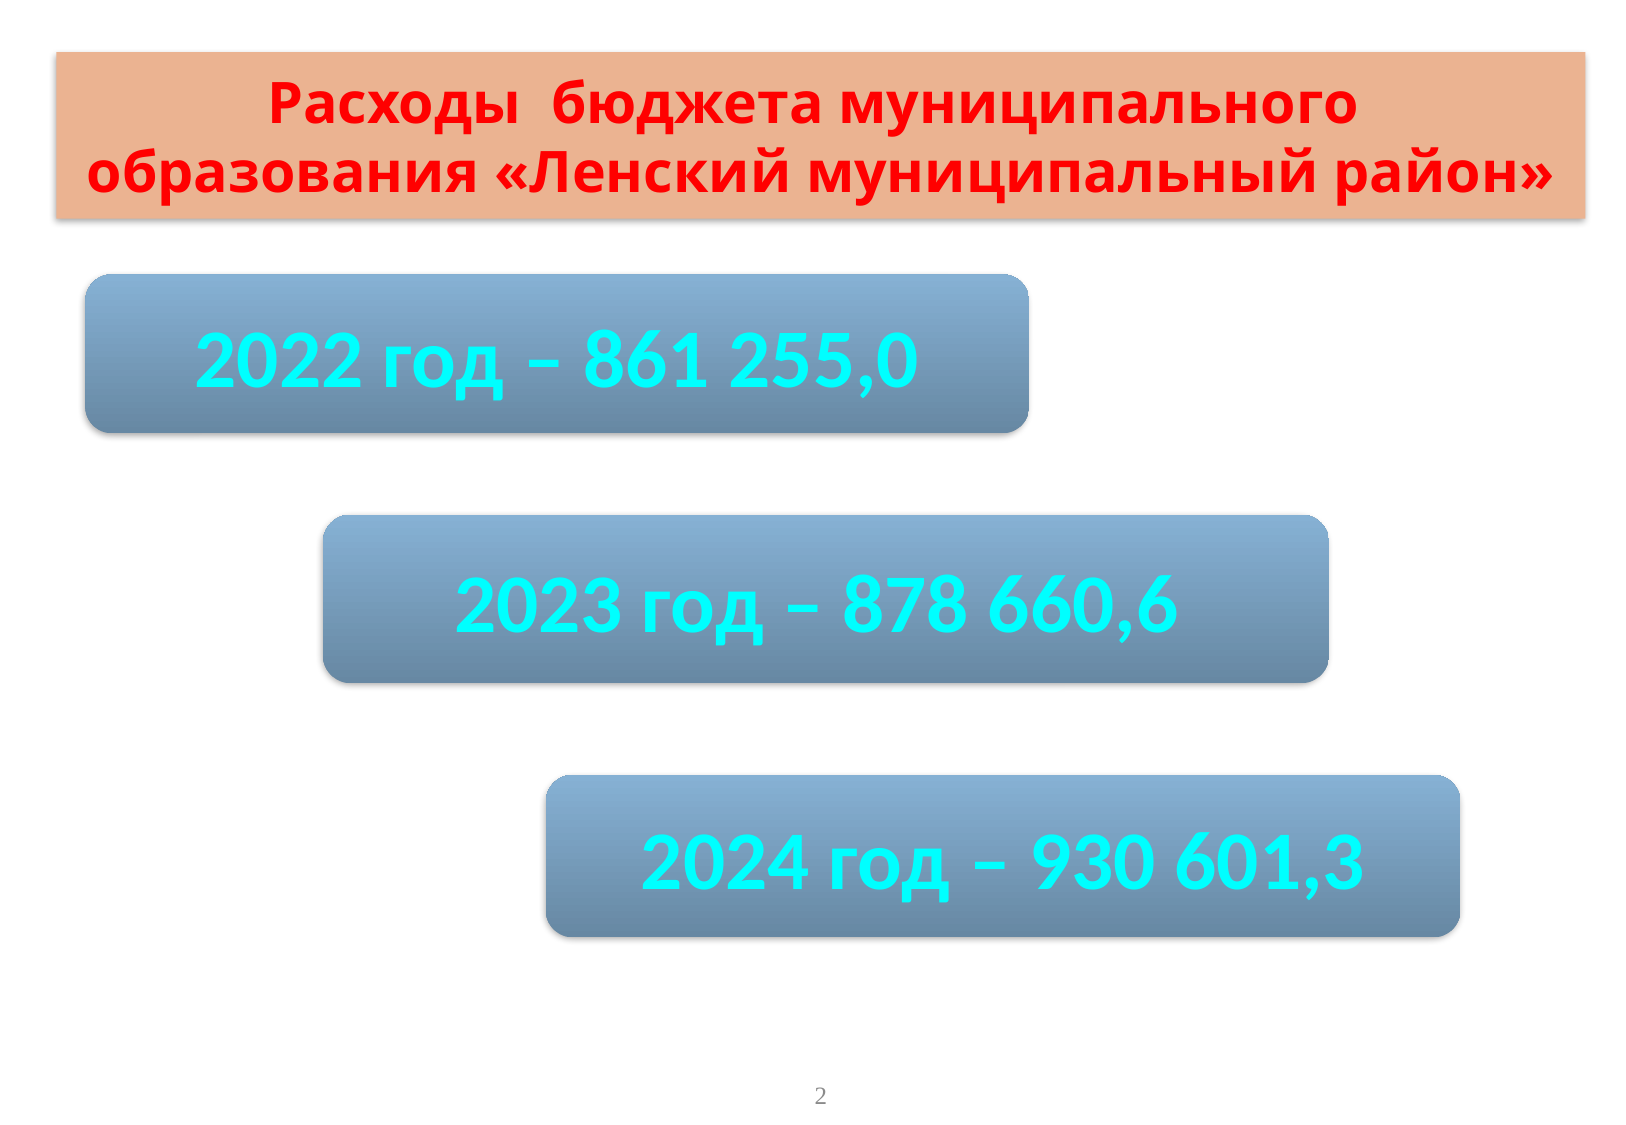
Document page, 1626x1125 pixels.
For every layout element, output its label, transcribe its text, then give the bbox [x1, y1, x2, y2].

slide_number 2 [563, 1065, 1079, 1125]
title Расходы бюджета муниципального образования «Ленский муниципальный район» [56, 52, 1586, 219]
text_box 2022 год – 861 255,0 [85, 274, 1030, 434]
text_box 2024 год – 930 601,3 [545, 774, 1461, 938]
text_box 2023 год – 878 660,6 [322, 514, 1330, 684]
